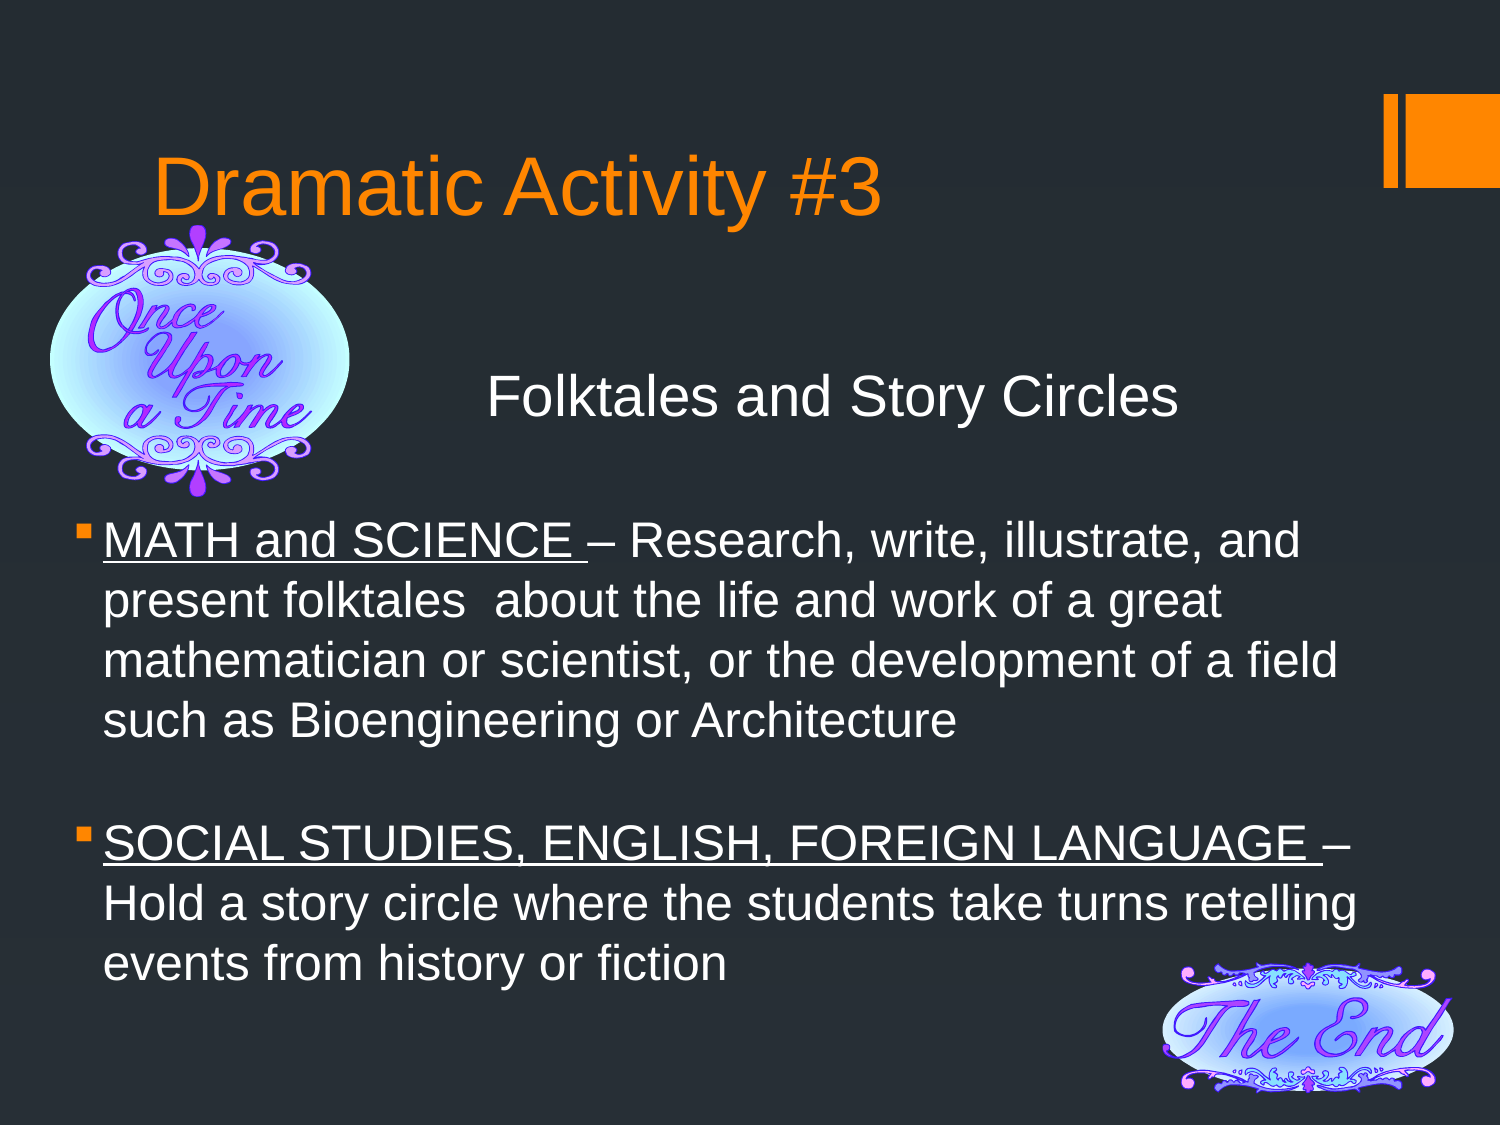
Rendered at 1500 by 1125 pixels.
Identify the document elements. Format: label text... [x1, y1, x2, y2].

picture [49, 224, 350, 498]
title Dramatic Activity #3 [137, 50, 1338, 240]
list Folktales and Story Circles MATH and SCIENCE – Research, write, illustrate, and present folktales about the life and work of a great mathematician or scientist, or the development of a field such as Bioengineering or Architecture SOCIAL STUDIES, ENGLISH, FOREIGN LANGUAGE – Hold a story circle where the students take turns retelling events from history or fiction [50, 350, 1454, 1075]
picture [1161, 961, 1455, 1094]
